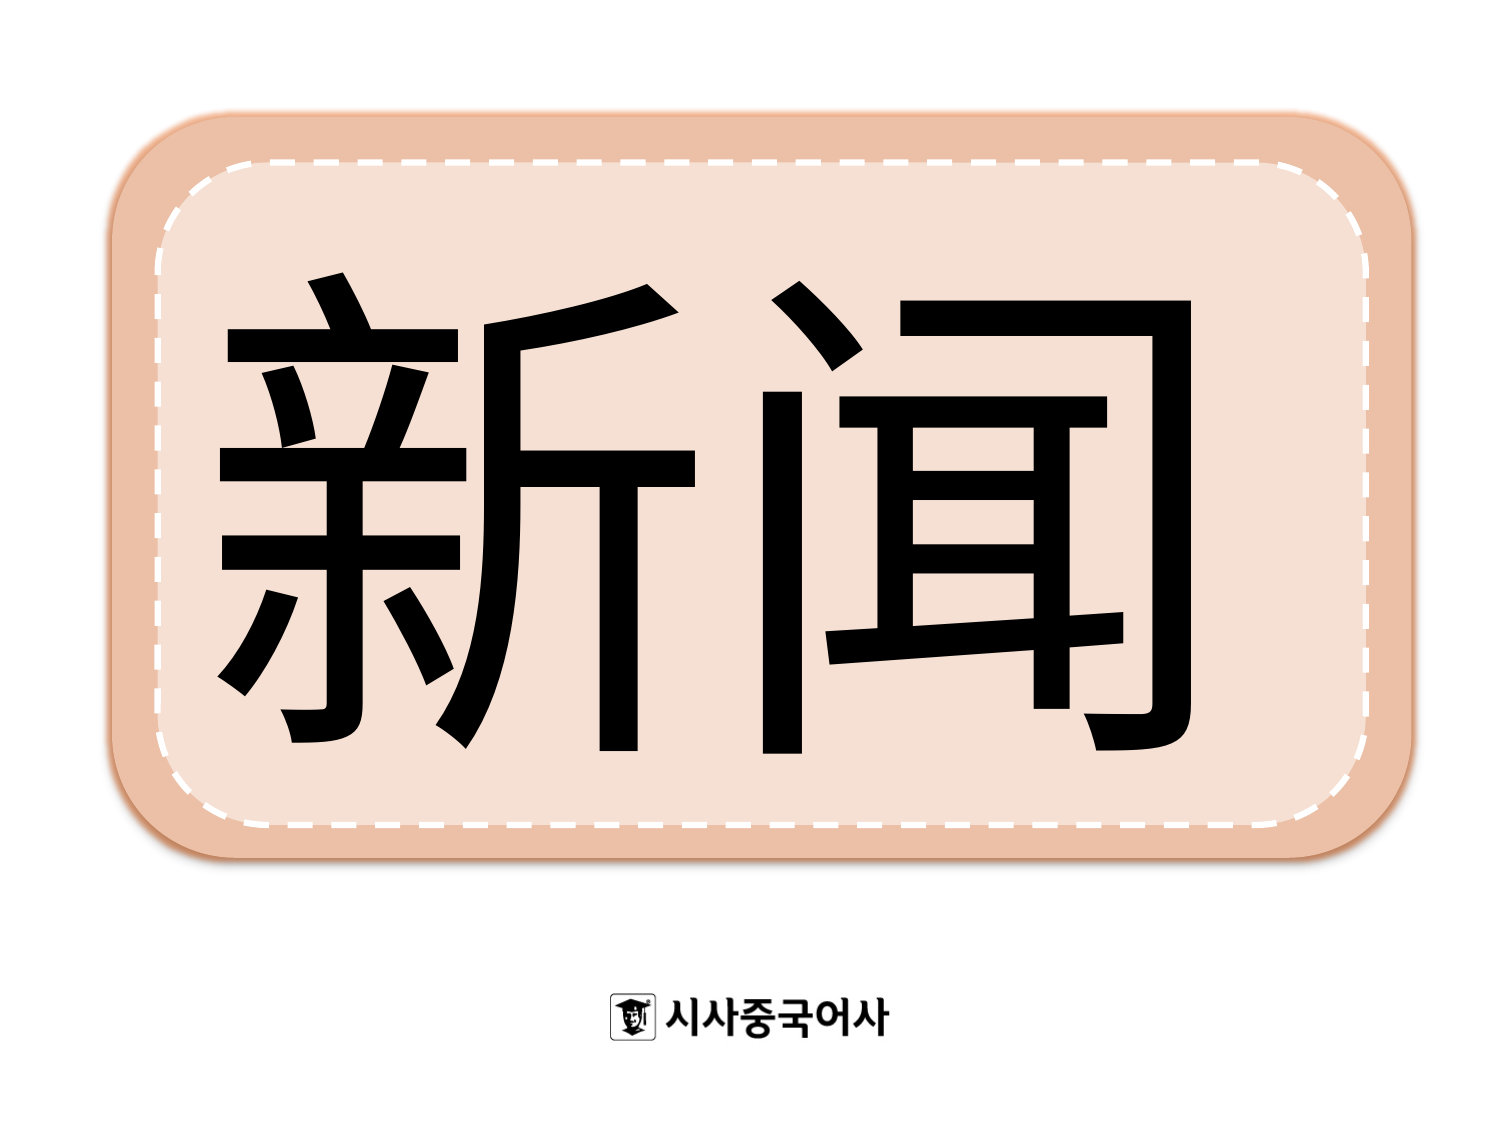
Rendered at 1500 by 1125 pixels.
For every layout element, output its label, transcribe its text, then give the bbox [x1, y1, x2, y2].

text_box 新闻 [171, 172, 1380, 836]
picture [602, 987, 898, 1047]
text_box [162, 160, 1371, 824]
